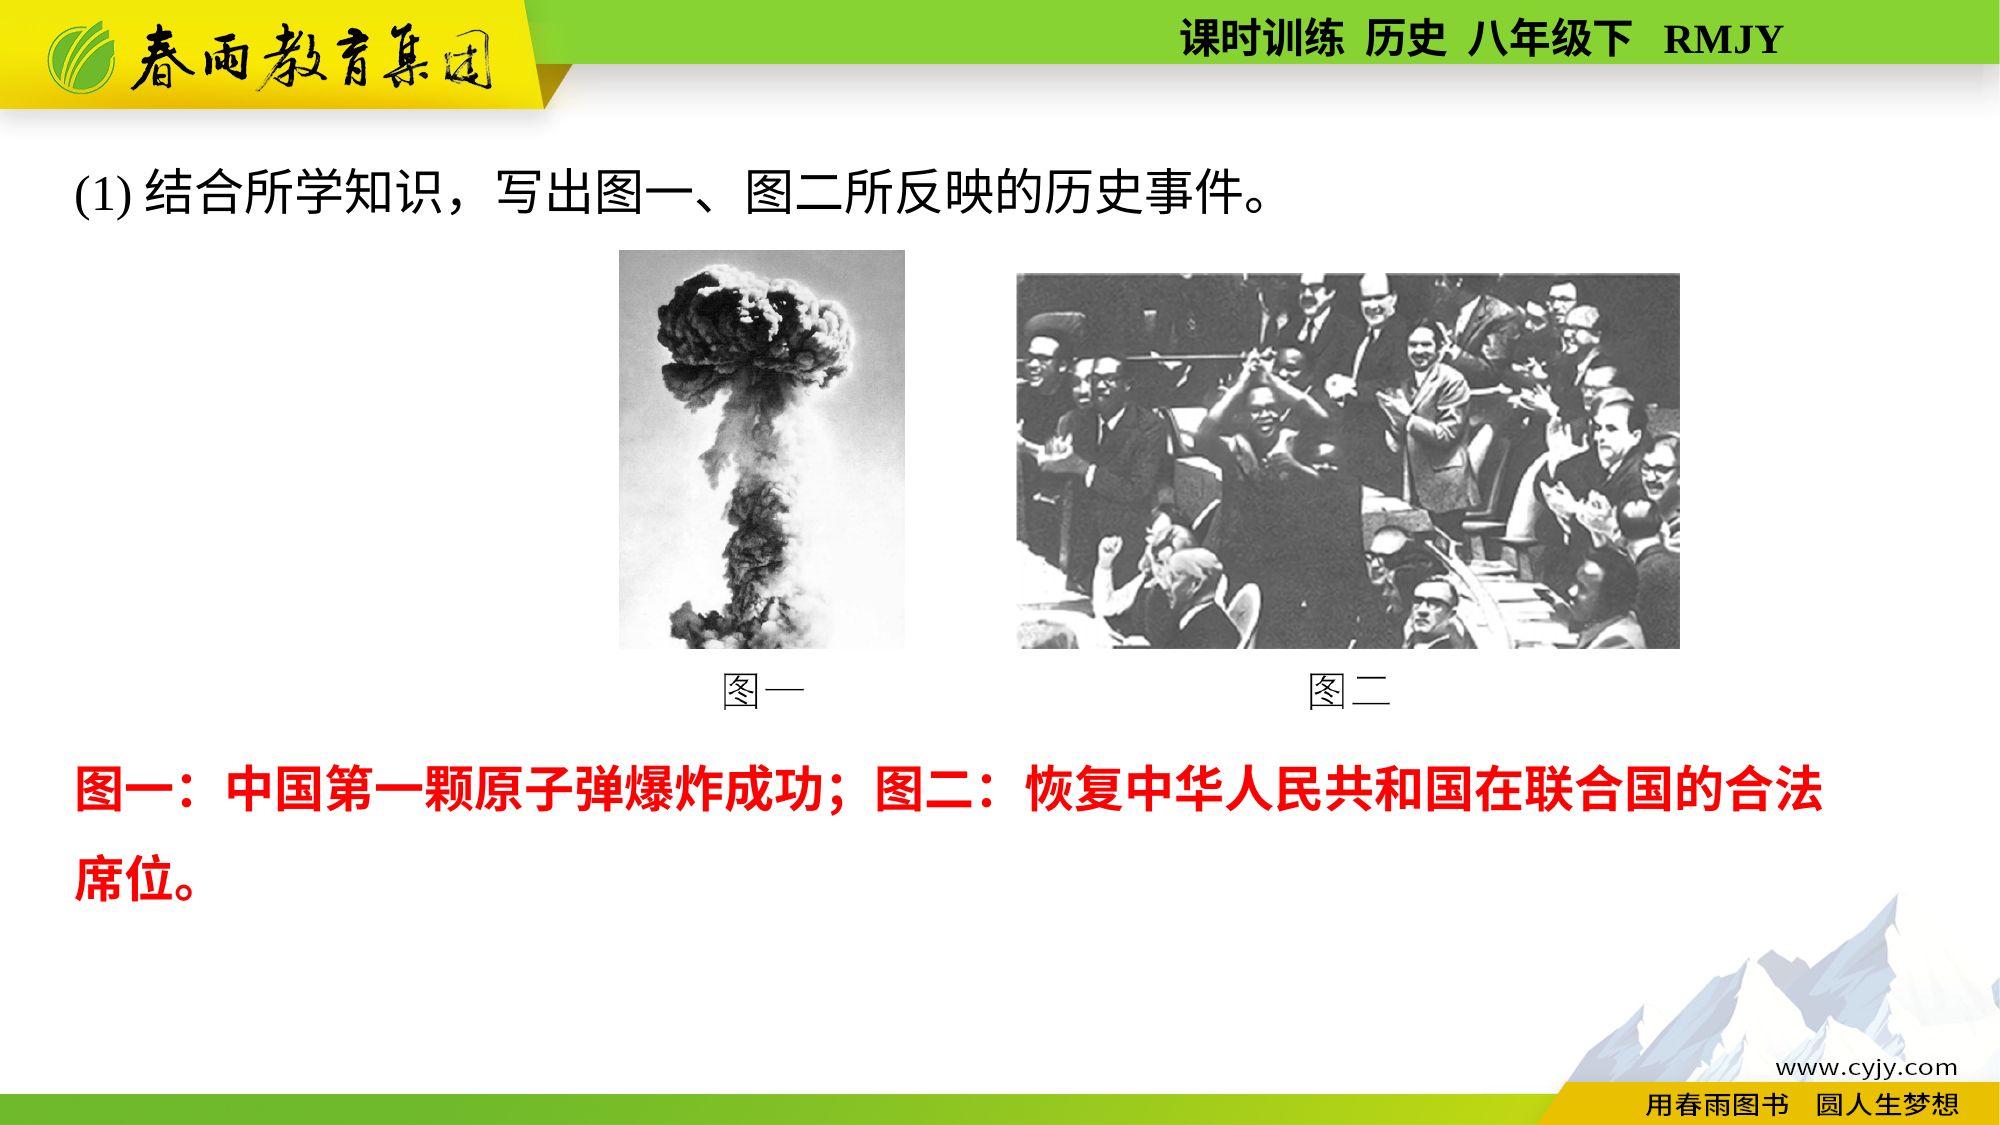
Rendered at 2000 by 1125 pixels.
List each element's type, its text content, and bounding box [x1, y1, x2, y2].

text_box 图一：中国第一颗原子弹爆炸成功；图二：恢复中华人民共和国在联合国的合法 席位。 [59, 719, 1944, 915]
list (1)结合所学知识，写出图一、图二所反映的历史事件。 [59, 122, 1944, 217]
picture [0, 0, 2000, 1125]
